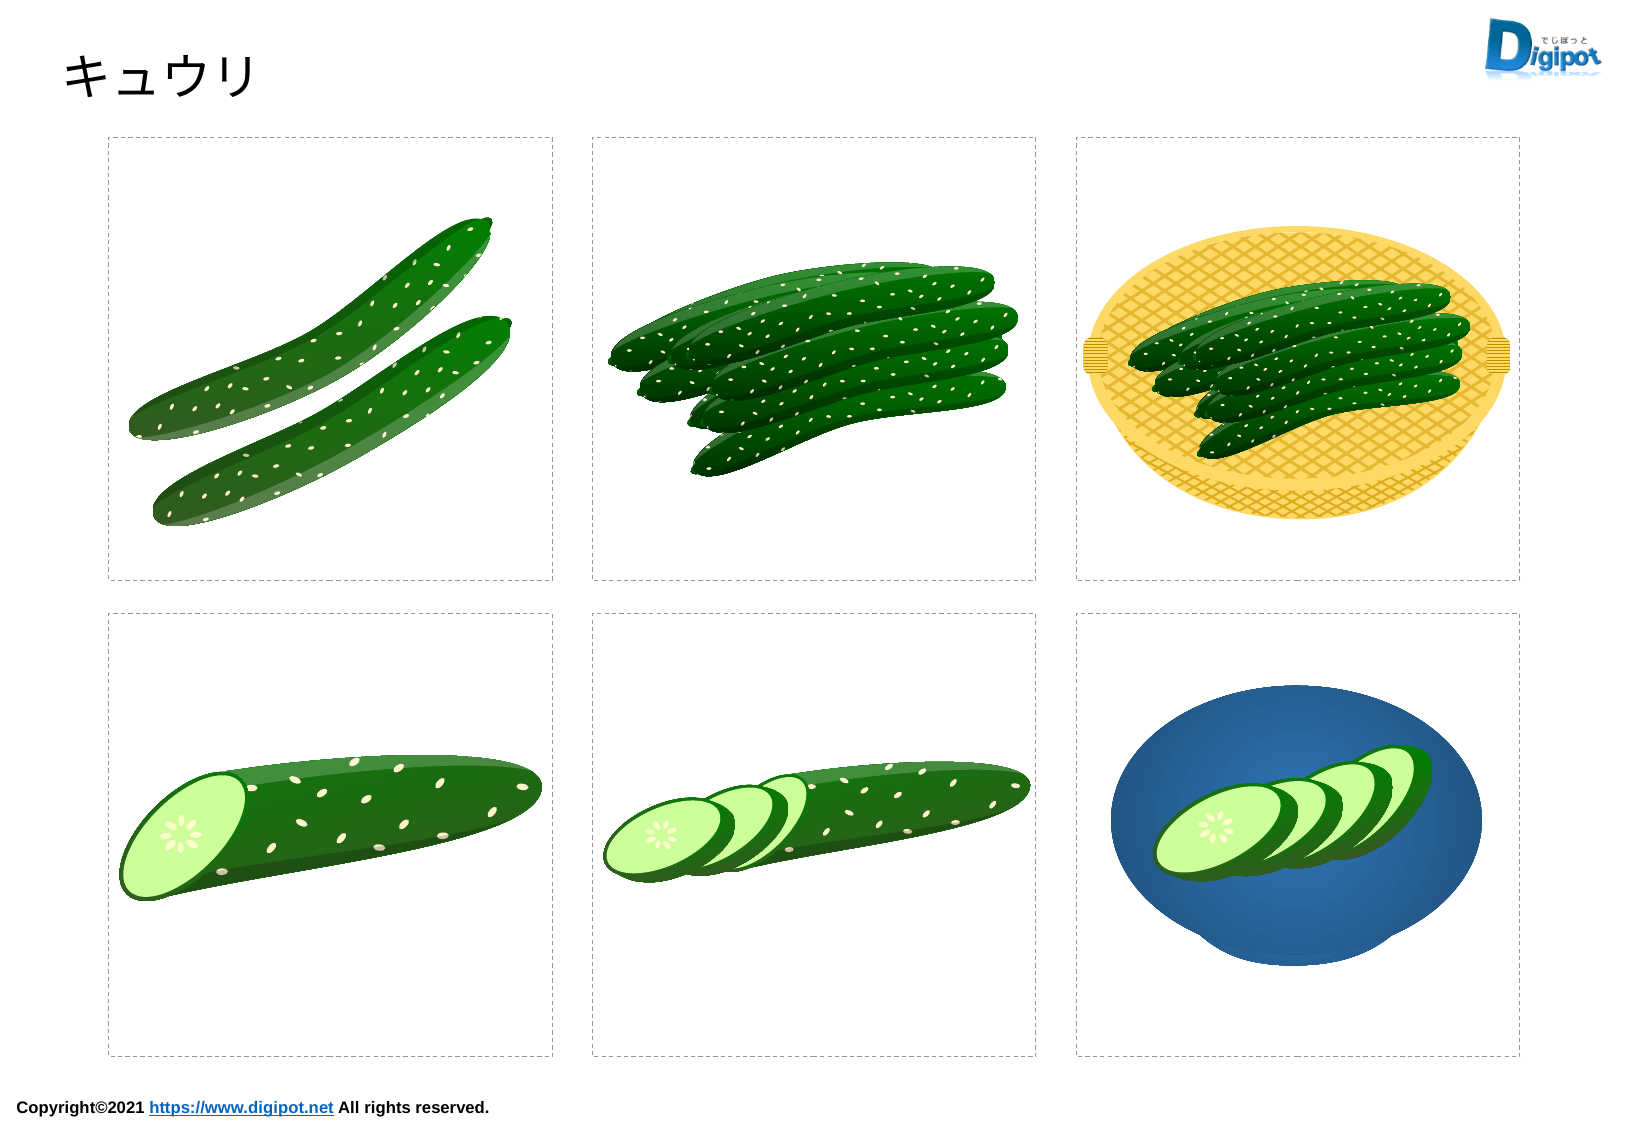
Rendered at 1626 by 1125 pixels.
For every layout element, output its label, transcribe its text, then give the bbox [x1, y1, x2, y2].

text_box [601, 275, 1021, 447]
picture [1485, 18, 1602, 82]
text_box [1083, 226, 1511, 520]
text_box キュウリ [46, 38, 277, 113]
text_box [120, 298, 540, 465]
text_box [1111, 685, 1482, 966]
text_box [599, 749, 1031, 889]
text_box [102, 738, 542, 878]
